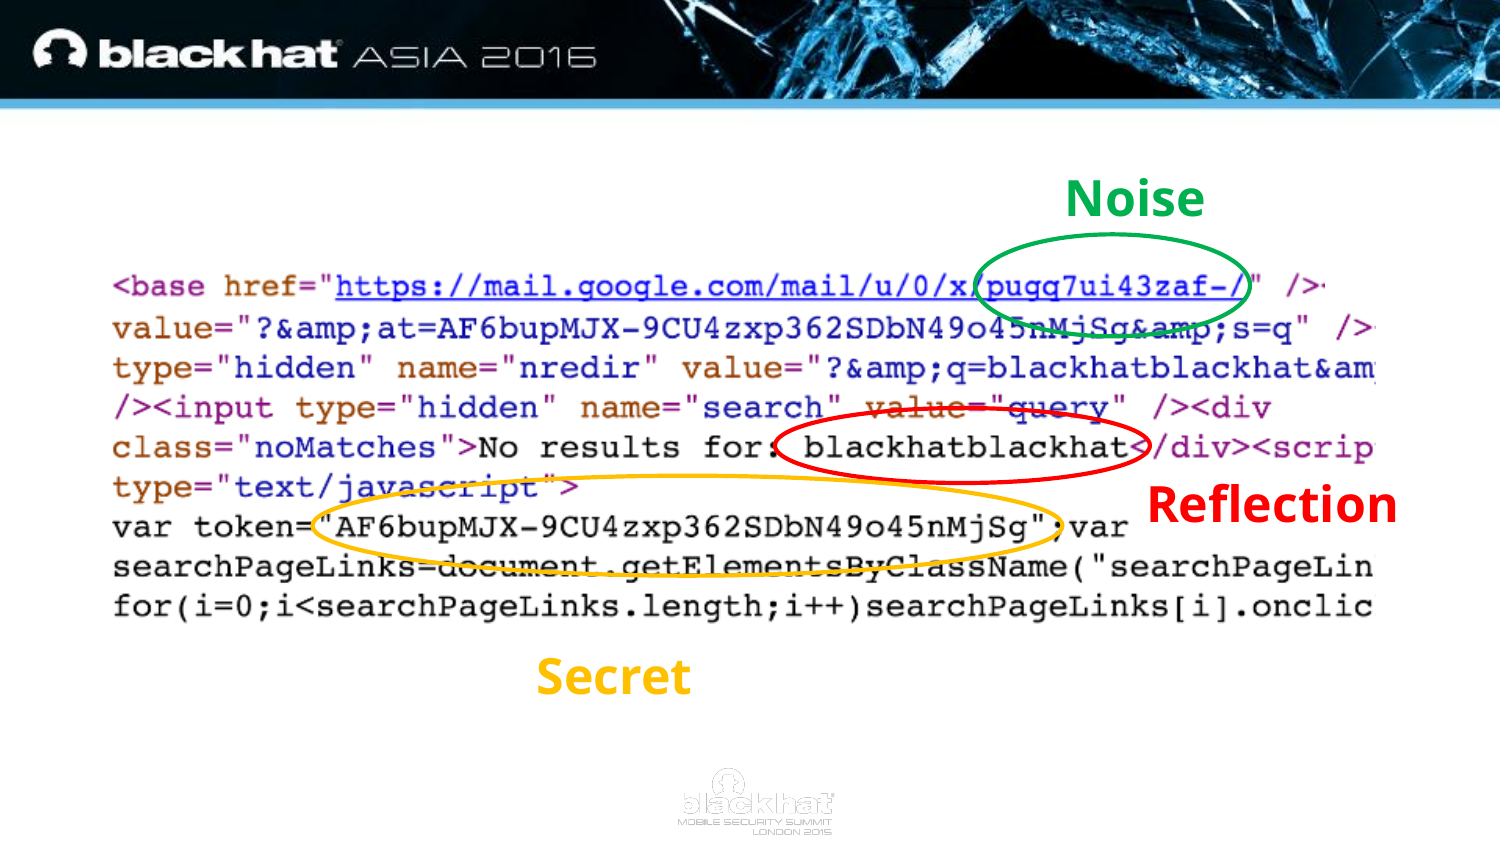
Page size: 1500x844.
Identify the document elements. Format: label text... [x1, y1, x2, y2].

text_box Reflection [1380, 465, 1463, 541]
text_box Secret [521, 639, 854, 712]
picture [0, 0, 1500, 844]
text_box Noise [1050, 158, 1388, 234]
text_box [997, 232, 1228, 255]
